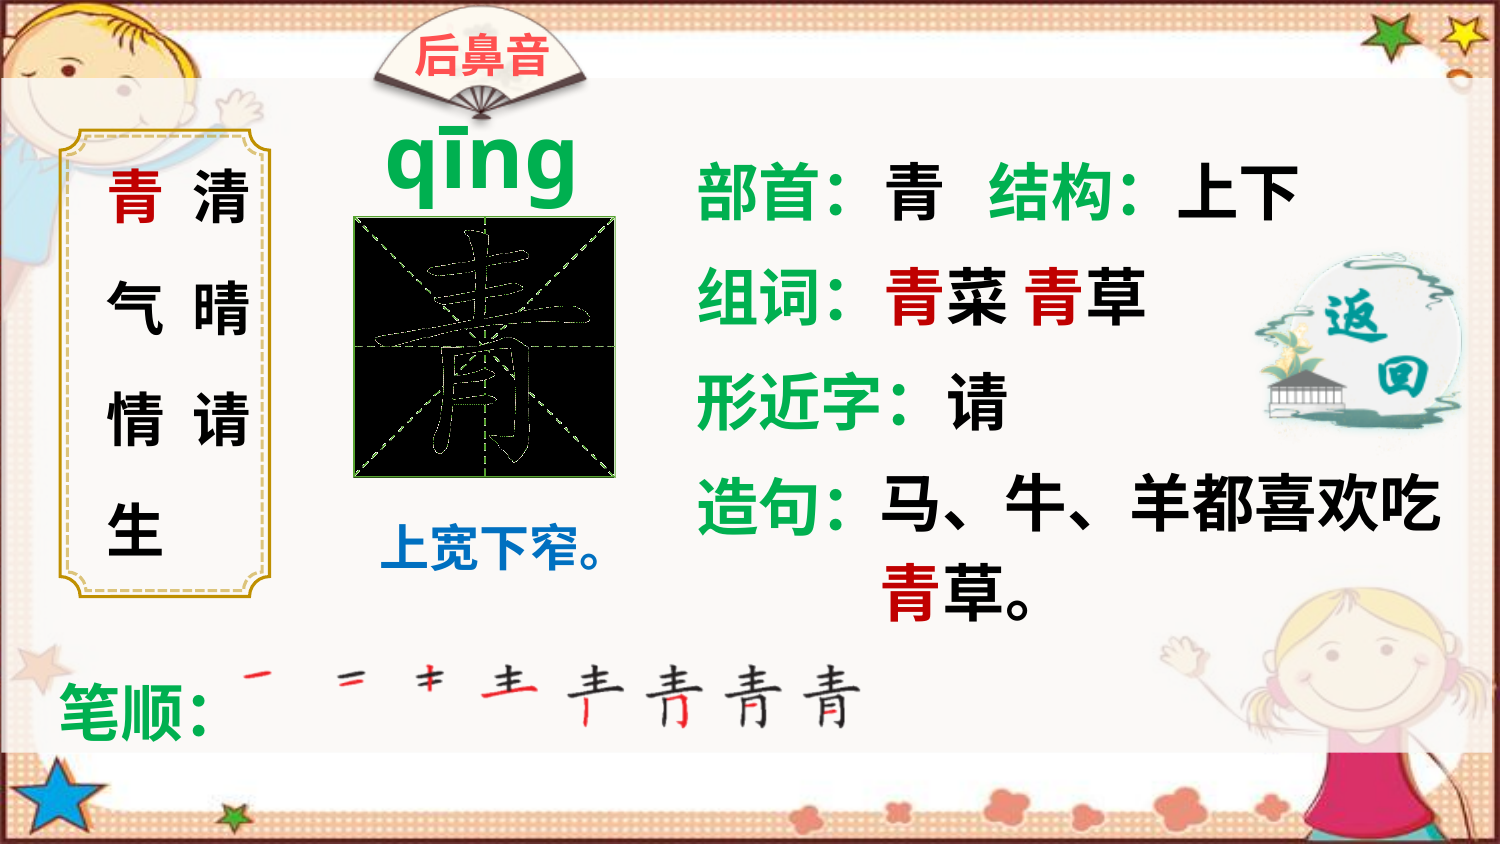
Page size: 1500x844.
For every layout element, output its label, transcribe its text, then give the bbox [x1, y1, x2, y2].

picture [1249, 234, 1485, 466]
text_box 部首：青 结构：上下 组词：青菜 青草 形近字：请 造句： [681, 115, 1500, 551]
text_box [60, 130, 270, 597]
text_box qīnɡ [344, 93, 621, 214]
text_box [372, 0, 588, 127]
text_box [1244, 229, 1489, 442]
picture [588, 0, 1500, 115]
picture [241, 661, 867, 732]
text_box 马、牛、羊都喜欢吃青草。 [865, 442, 1500, 637]
picture [0, 0, 1500, 844]
text_box 笔顺： [43, 629, 302, 757]
picture [353, 216, 616, 478]
text_box 上宽下窄。 [364, 502, 634, 584]
